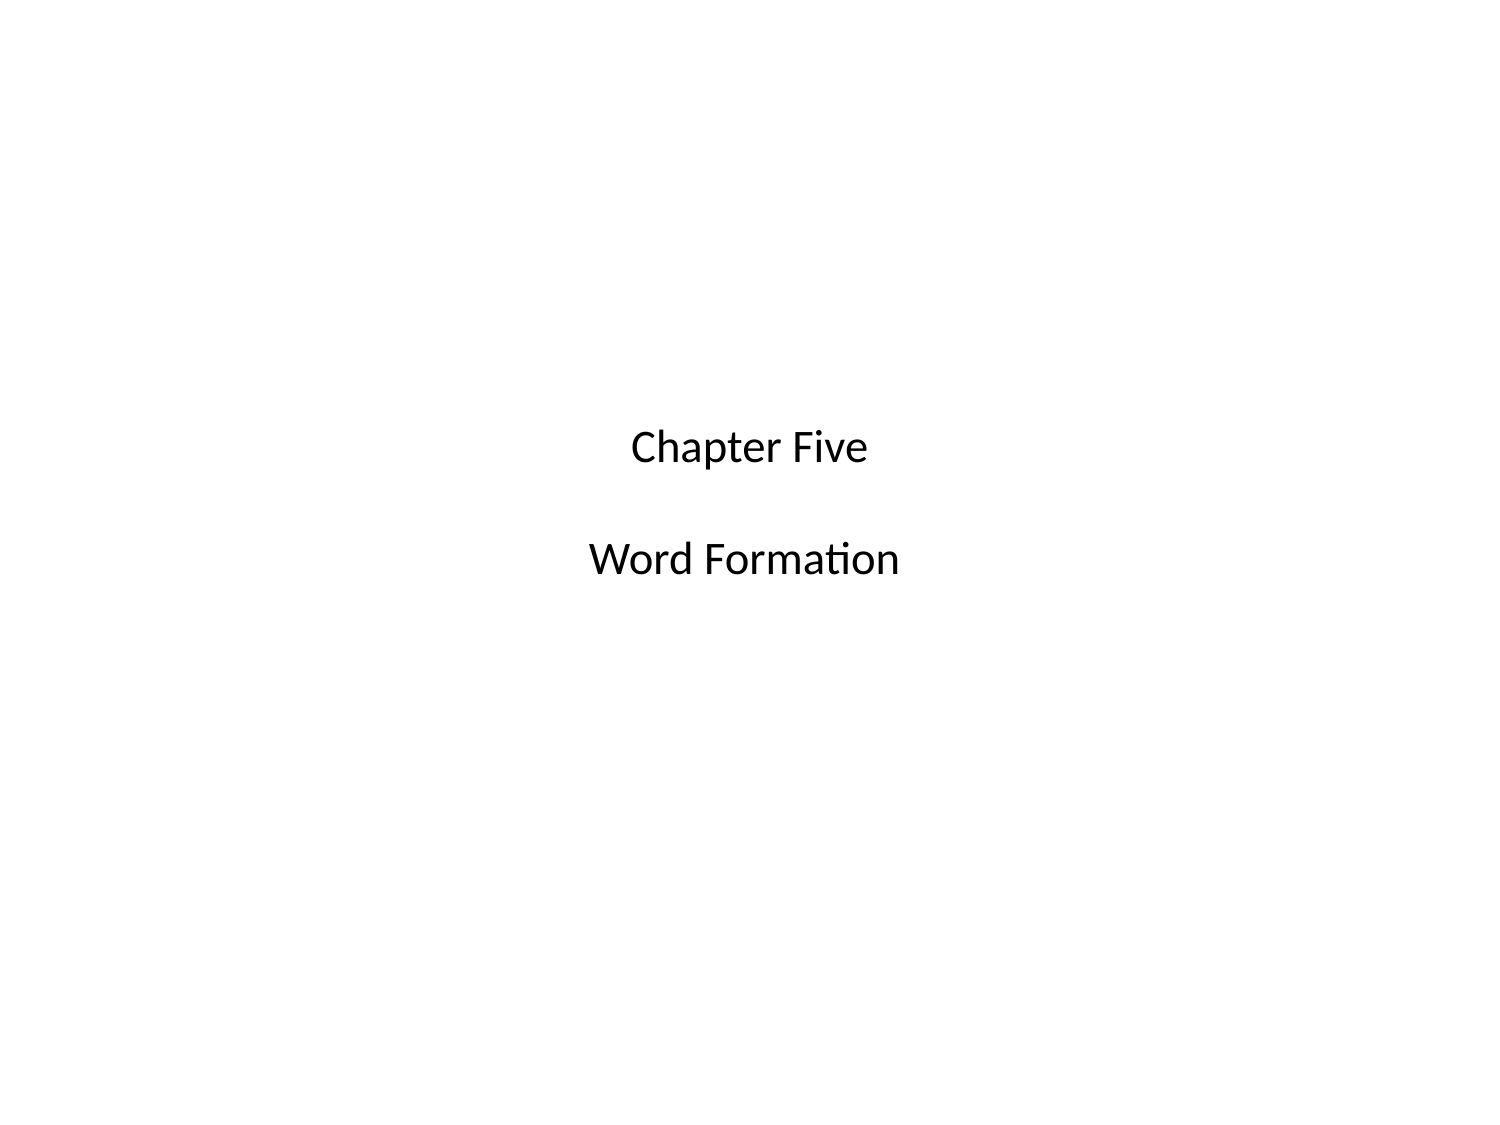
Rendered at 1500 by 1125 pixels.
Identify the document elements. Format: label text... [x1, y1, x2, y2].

title Chapter Five Word Formation [112, 349, 1388, 650]
